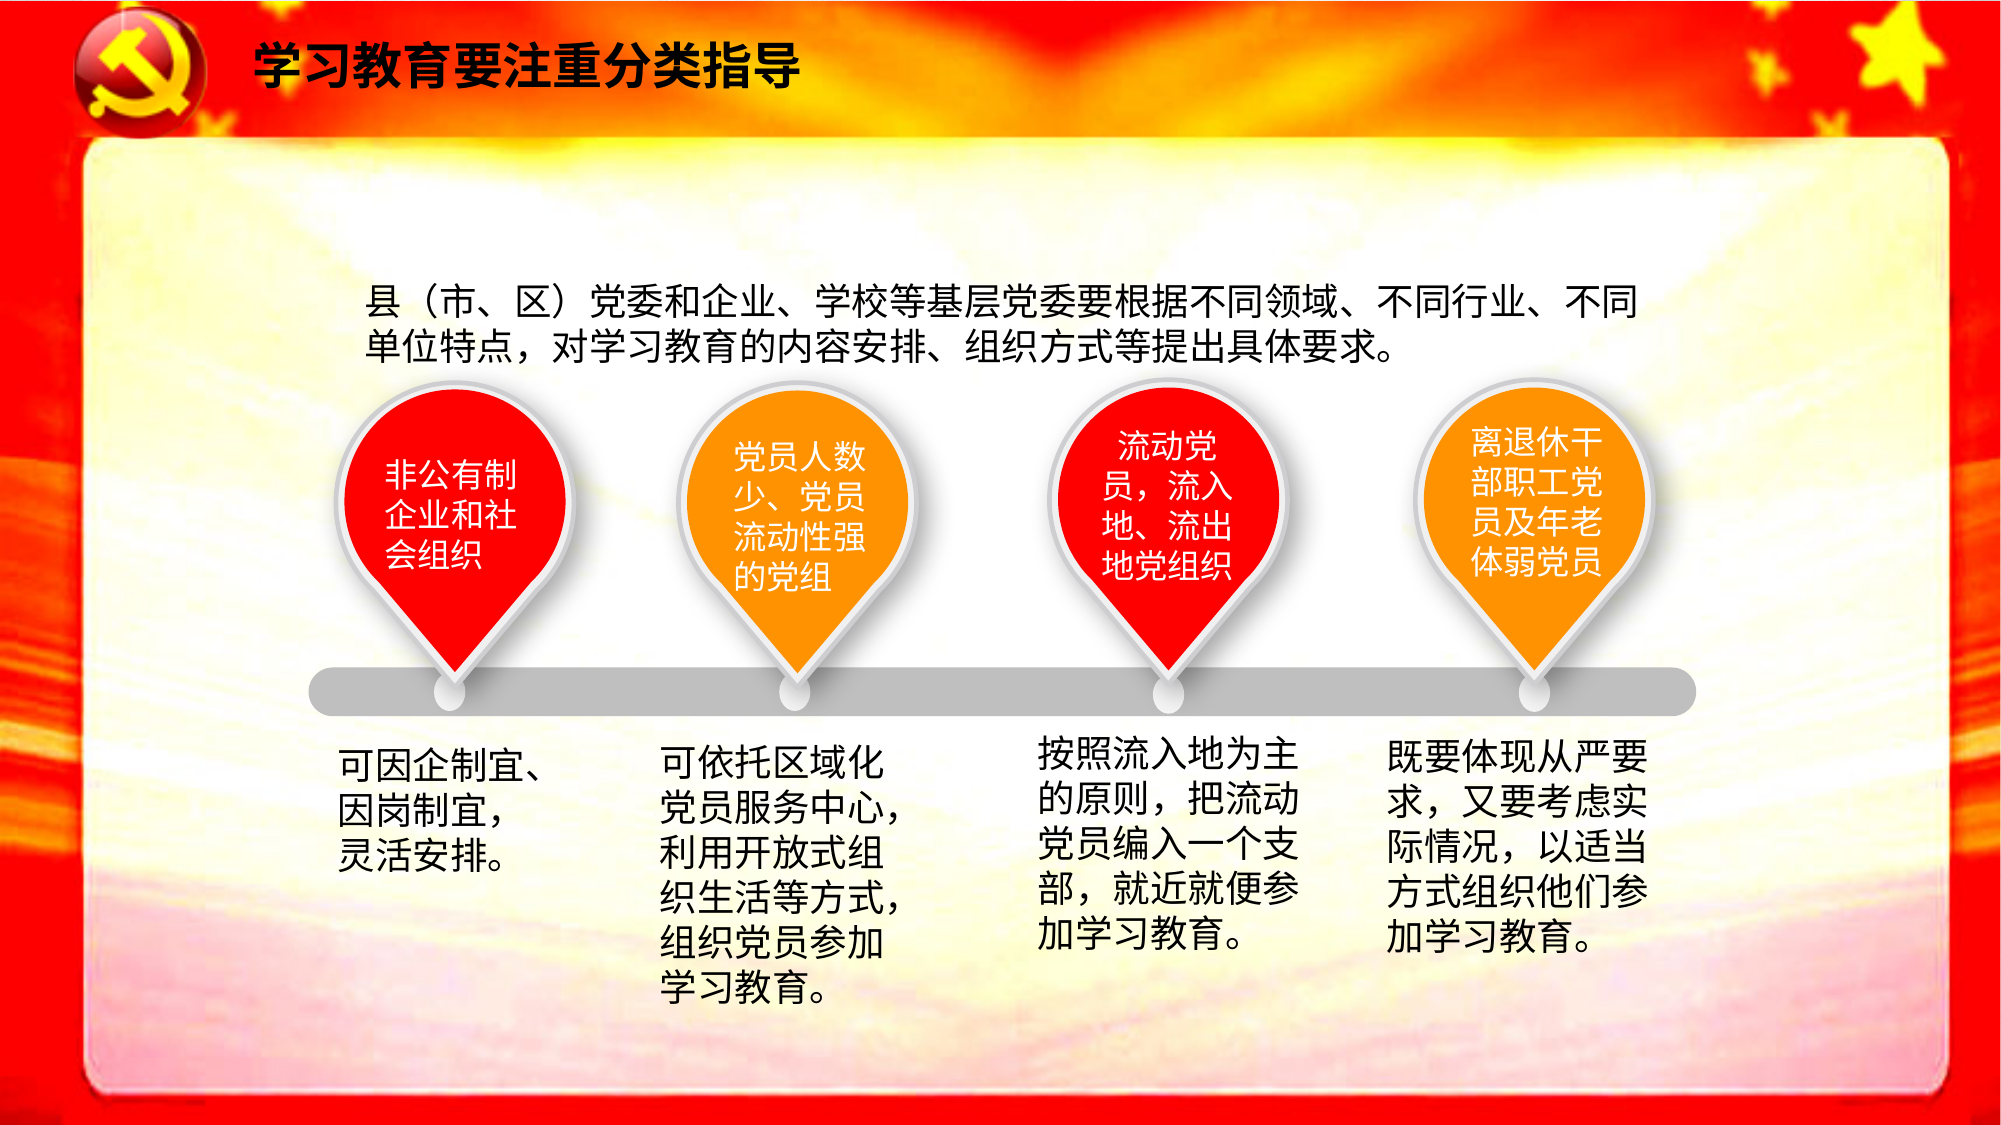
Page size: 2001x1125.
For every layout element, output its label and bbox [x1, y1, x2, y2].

text_box [308, 667, 1697, 717]
text_box [678, 382, 917, 688]
text_box [335, 382, 575, 688]
picture [0, 0, 2001, 1125]
text_box [1049, 379, 1288, 685]
text_box [1415, 379, 1654, 685]
